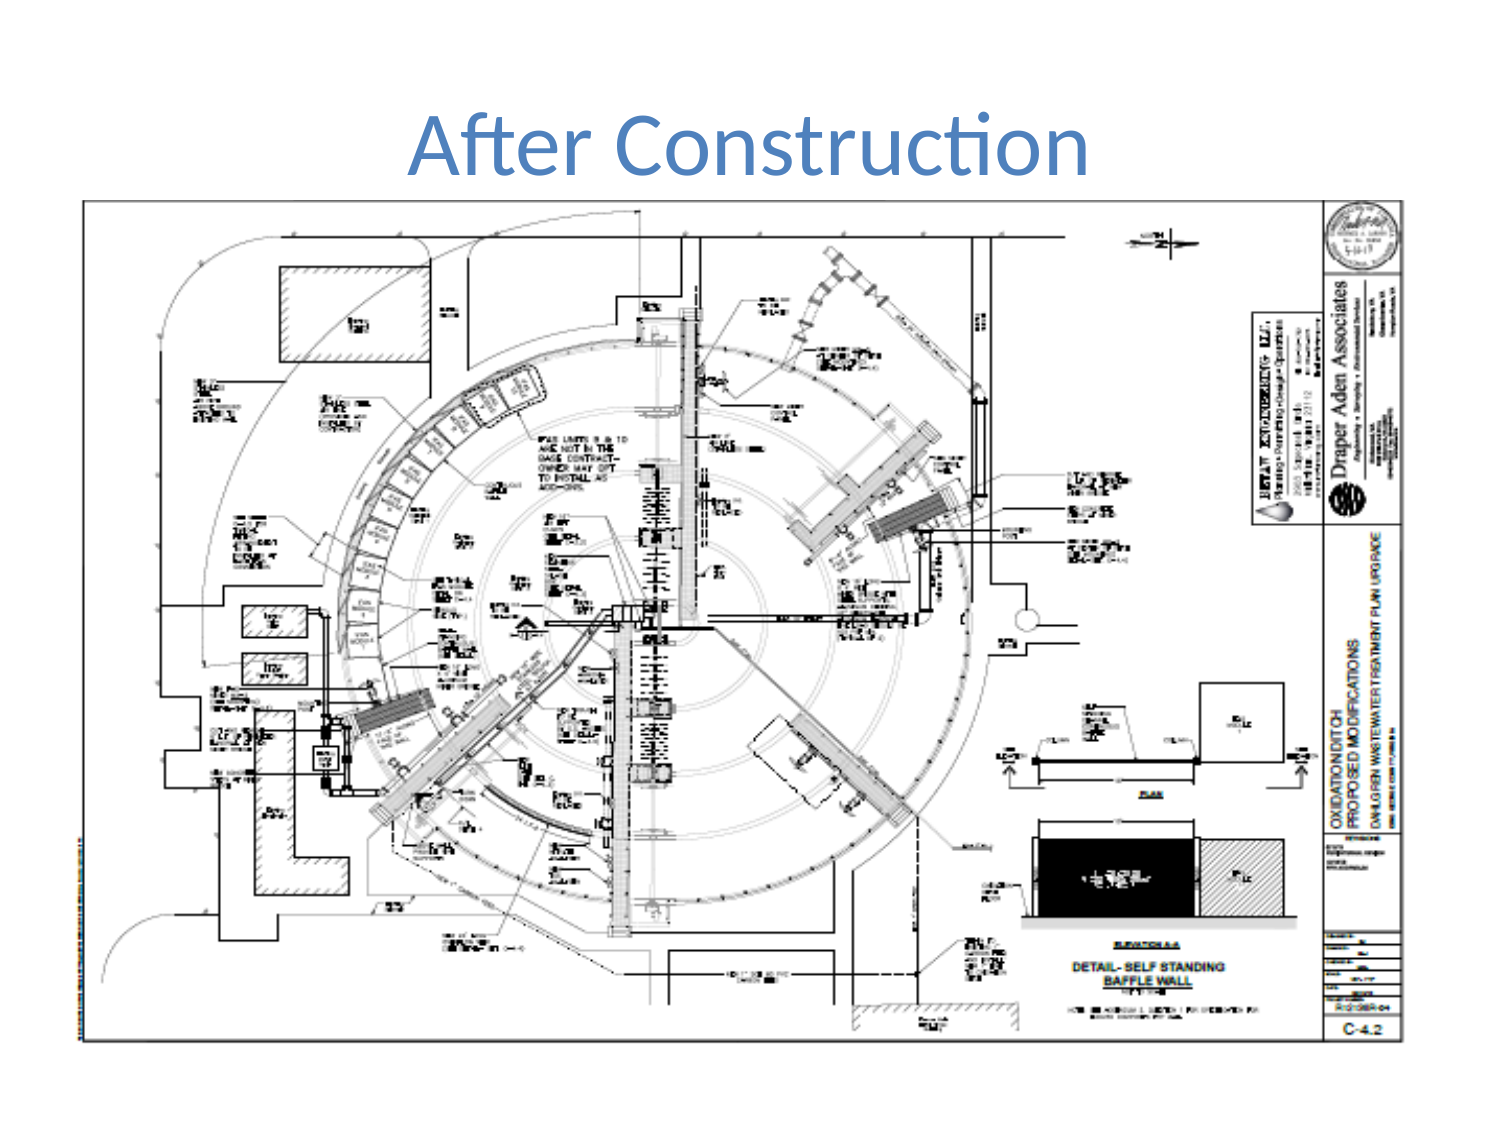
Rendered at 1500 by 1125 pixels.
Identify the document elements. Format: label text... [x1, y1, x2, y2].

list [62, 199, 1438, 1063]
title After Construction [75, 45, 1425, 198]
